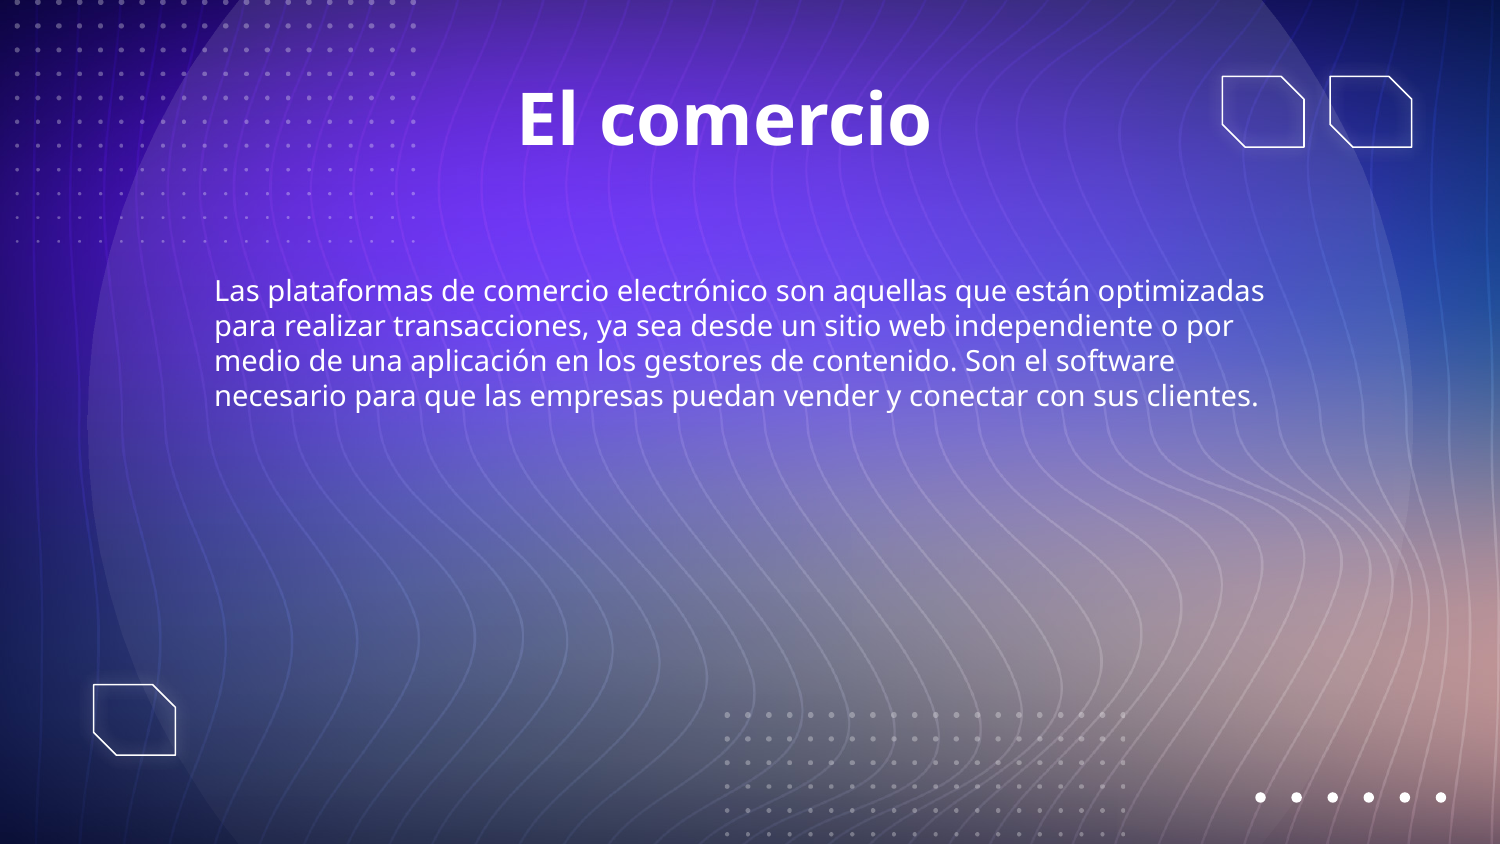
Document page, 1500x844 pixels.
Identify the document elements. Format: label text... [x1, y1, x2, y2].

text_box El comercio [453, 65, 997, 168]
text_box Esta plataforma de comercio electrónico cuenta con más de 90.000 tiendas activas en América Latina. Es un punto de gestión que va más allá de una tienda en línea, ya que integra productos, pagos y envíos con diferentes canales de ventas como Facebook, Instagram, marketplaces y tiendas físicas. [1215, 69, 1310, 153]
picture [0, 0, 1500, 844]
picture [1331, 78, 1410, 146]
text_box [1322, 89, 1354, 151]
text_box Las plataformas de comercio electrónico son aquellas que están optimizadas para realizar transacciones, ya sea desde un sitio web independiente o por medio de una aplicación en los gestores de contenido. Son el software necesario para que las empresas puedan vender y conectar con sus clientes. [199, 265, 1301, 420]
